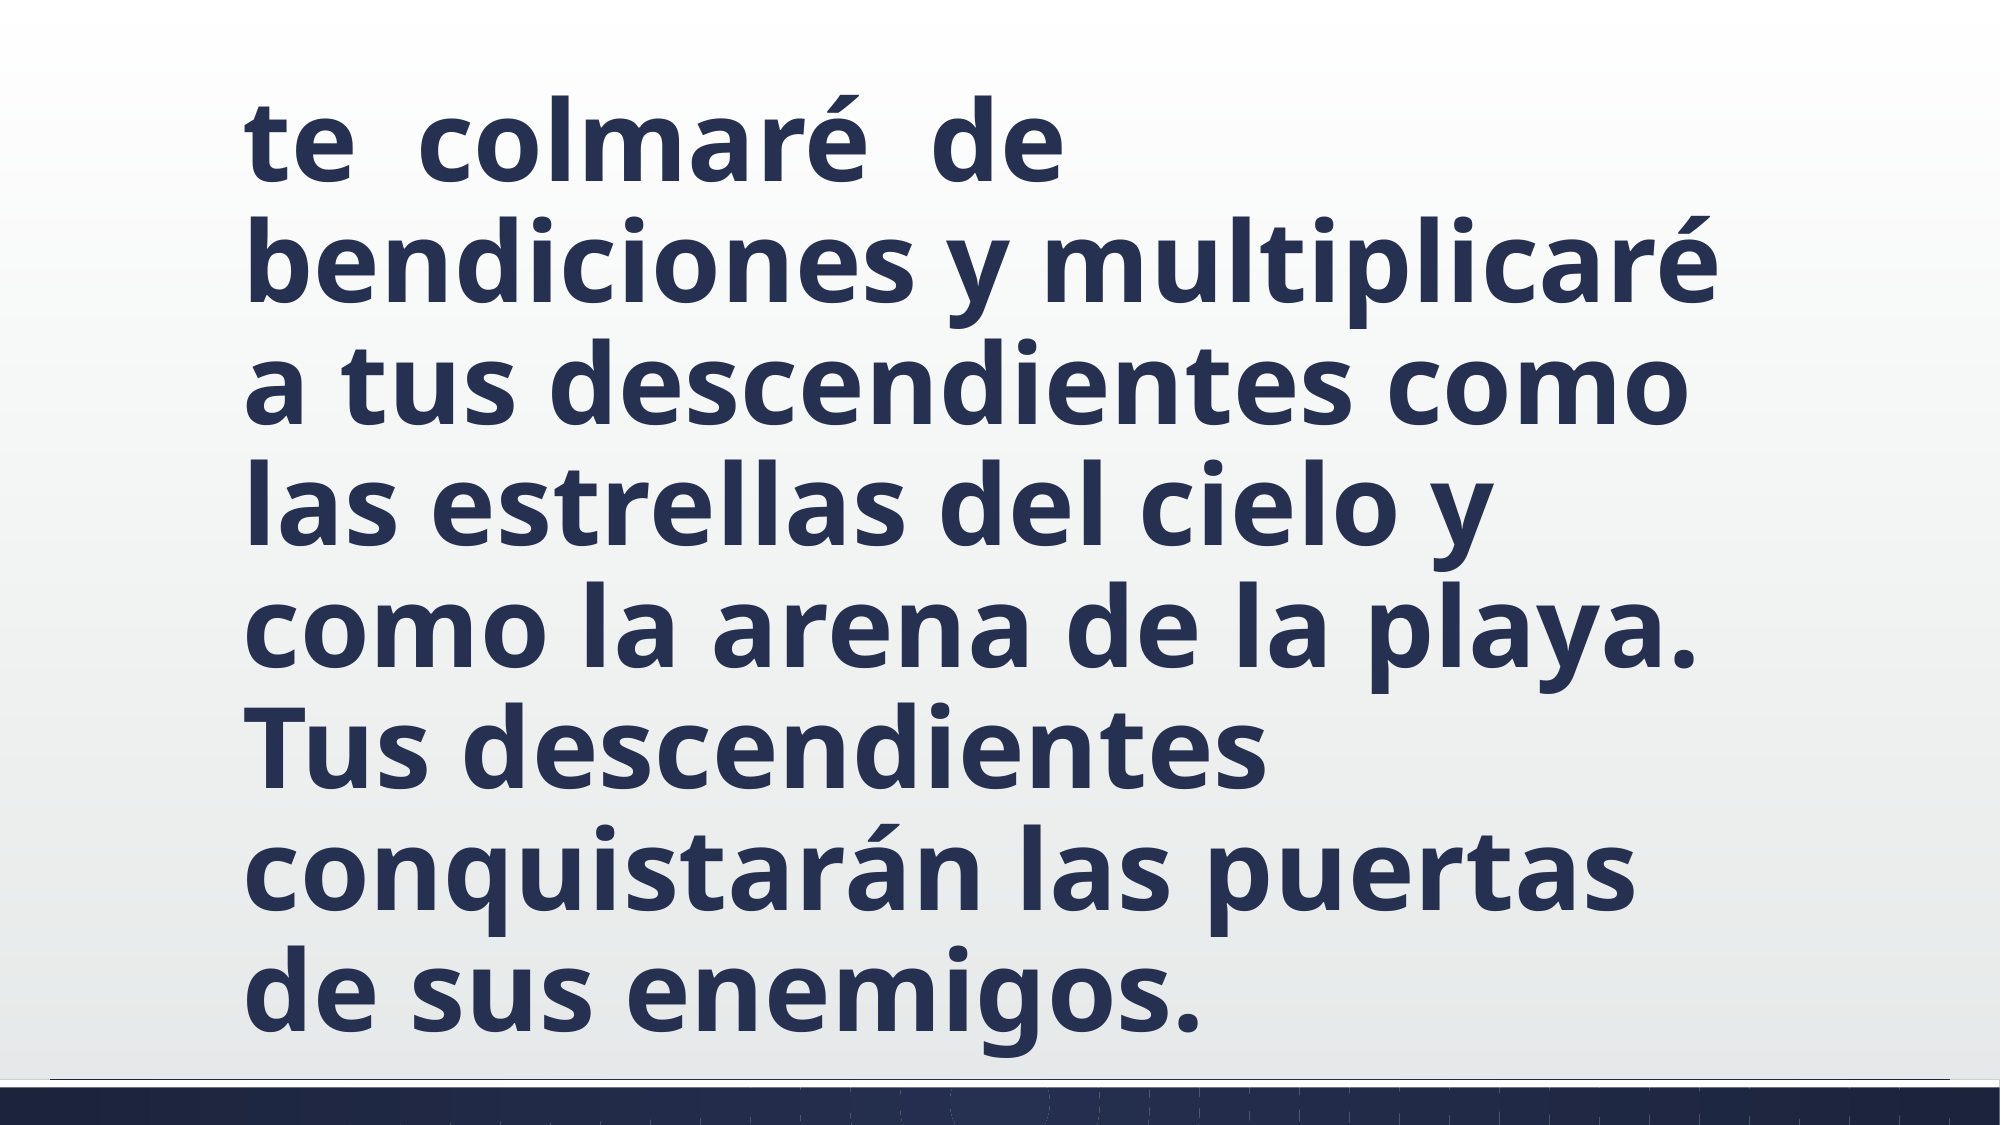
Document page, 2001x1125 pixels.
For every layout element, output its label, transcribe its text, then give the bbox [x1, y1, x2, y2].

list te colmaré de bendiciones y multiplicaré a tus descendientes como las estrellas del cielo y como la arena de la playa. Tus descendientes conquistarán las puertas de sus enemigos. [219, 76, 1780, 990]
